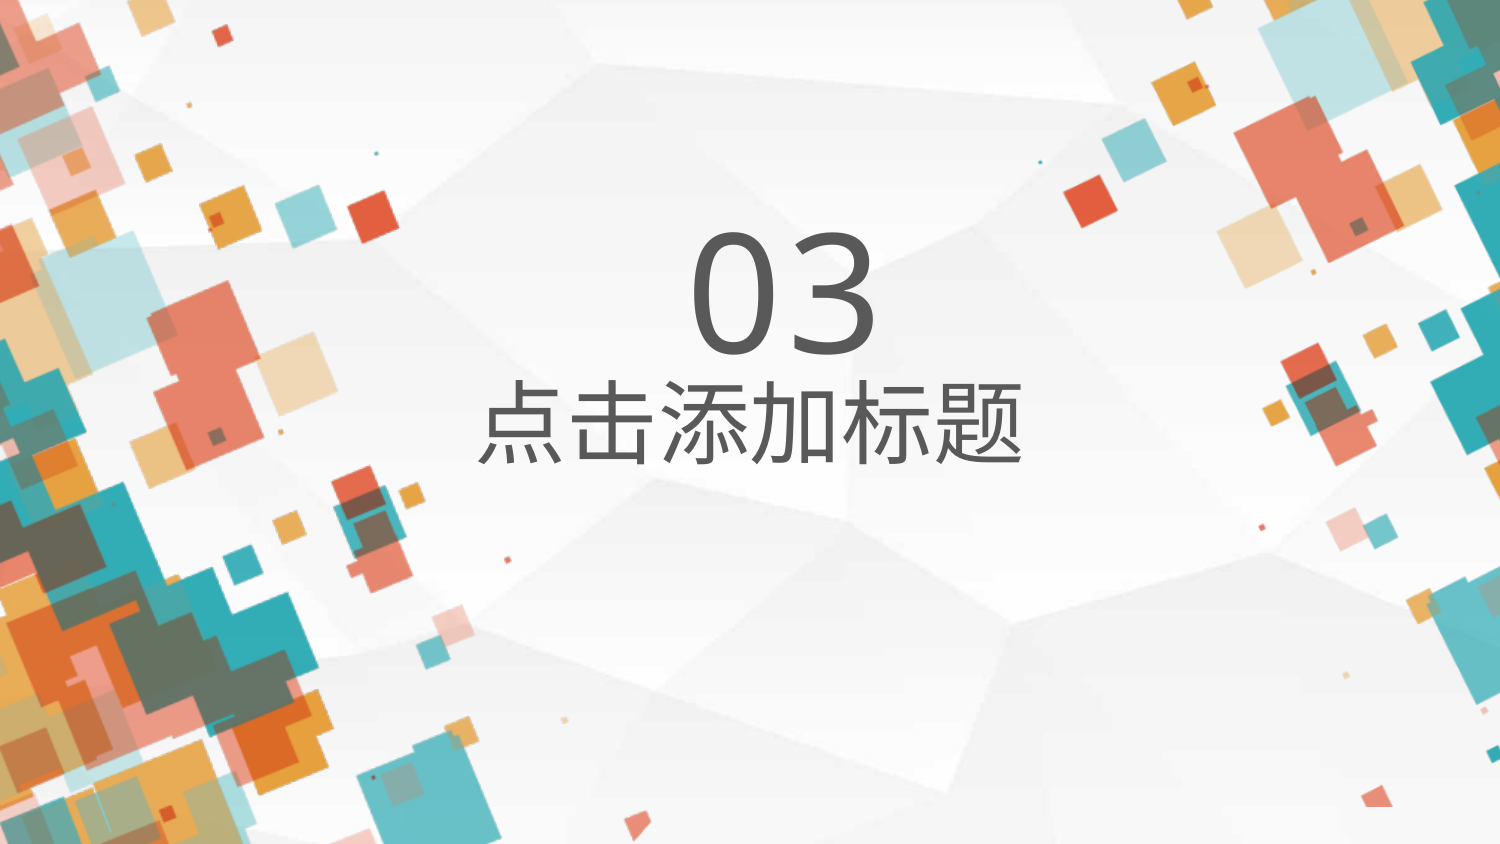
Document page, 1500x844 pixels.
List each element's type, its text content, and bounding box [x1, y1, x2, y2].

text_box 点击添加标题 [753, 365, 859, 476]
text_box 03 [753, 179, 859, 365]
picture [0, 0, 1500, 844]
